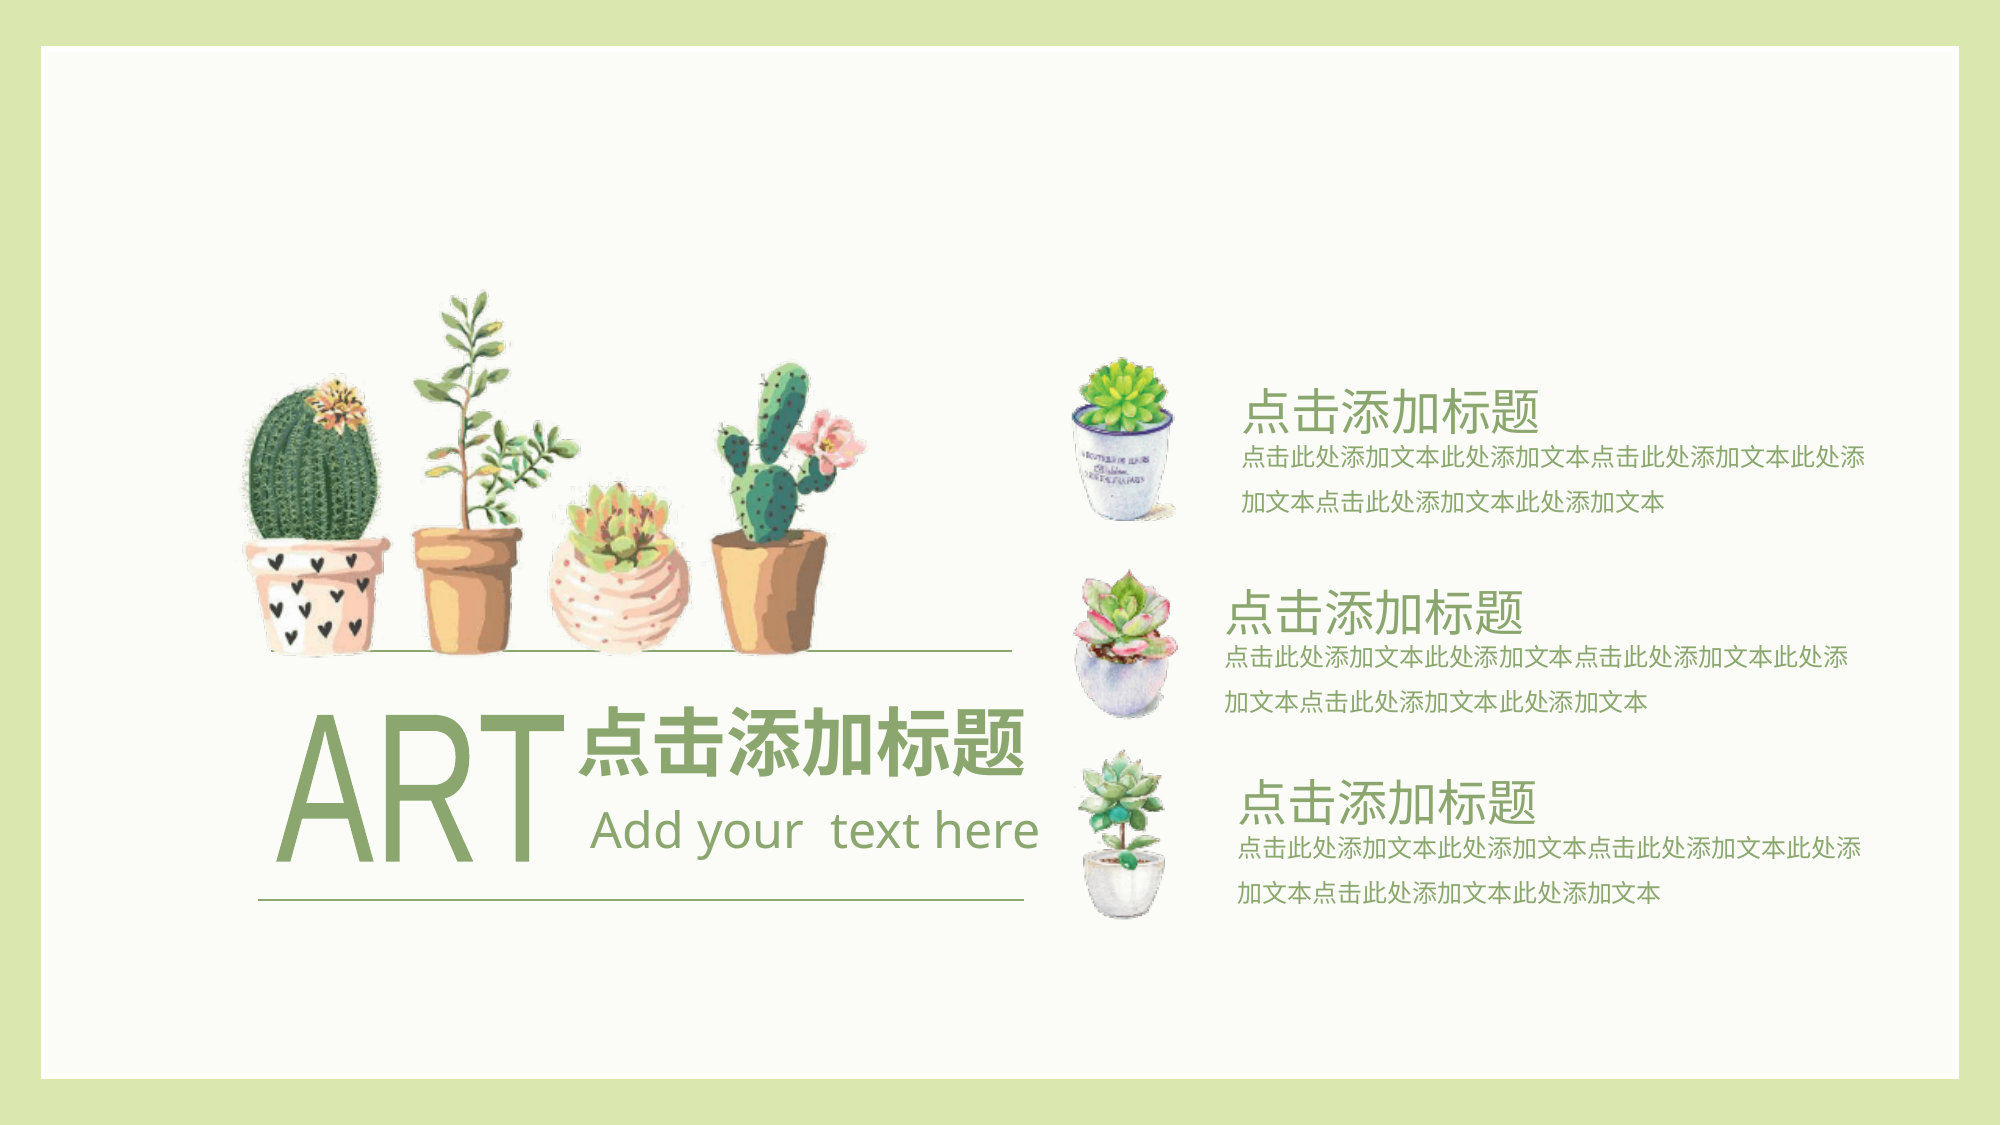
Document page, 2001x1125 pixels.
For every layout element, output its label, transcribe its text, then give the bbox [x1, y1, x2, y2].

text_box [1068, 561, 1878, 725]
text_box Add your text here [590, 798, 1039, 881]
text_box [1063, 353, 1895, 532]
picture [215, 205, 884, 723]
text_box 点击添加标题 [576, 694, 1094, 778]
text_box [1071, 744, 1891, 924]
